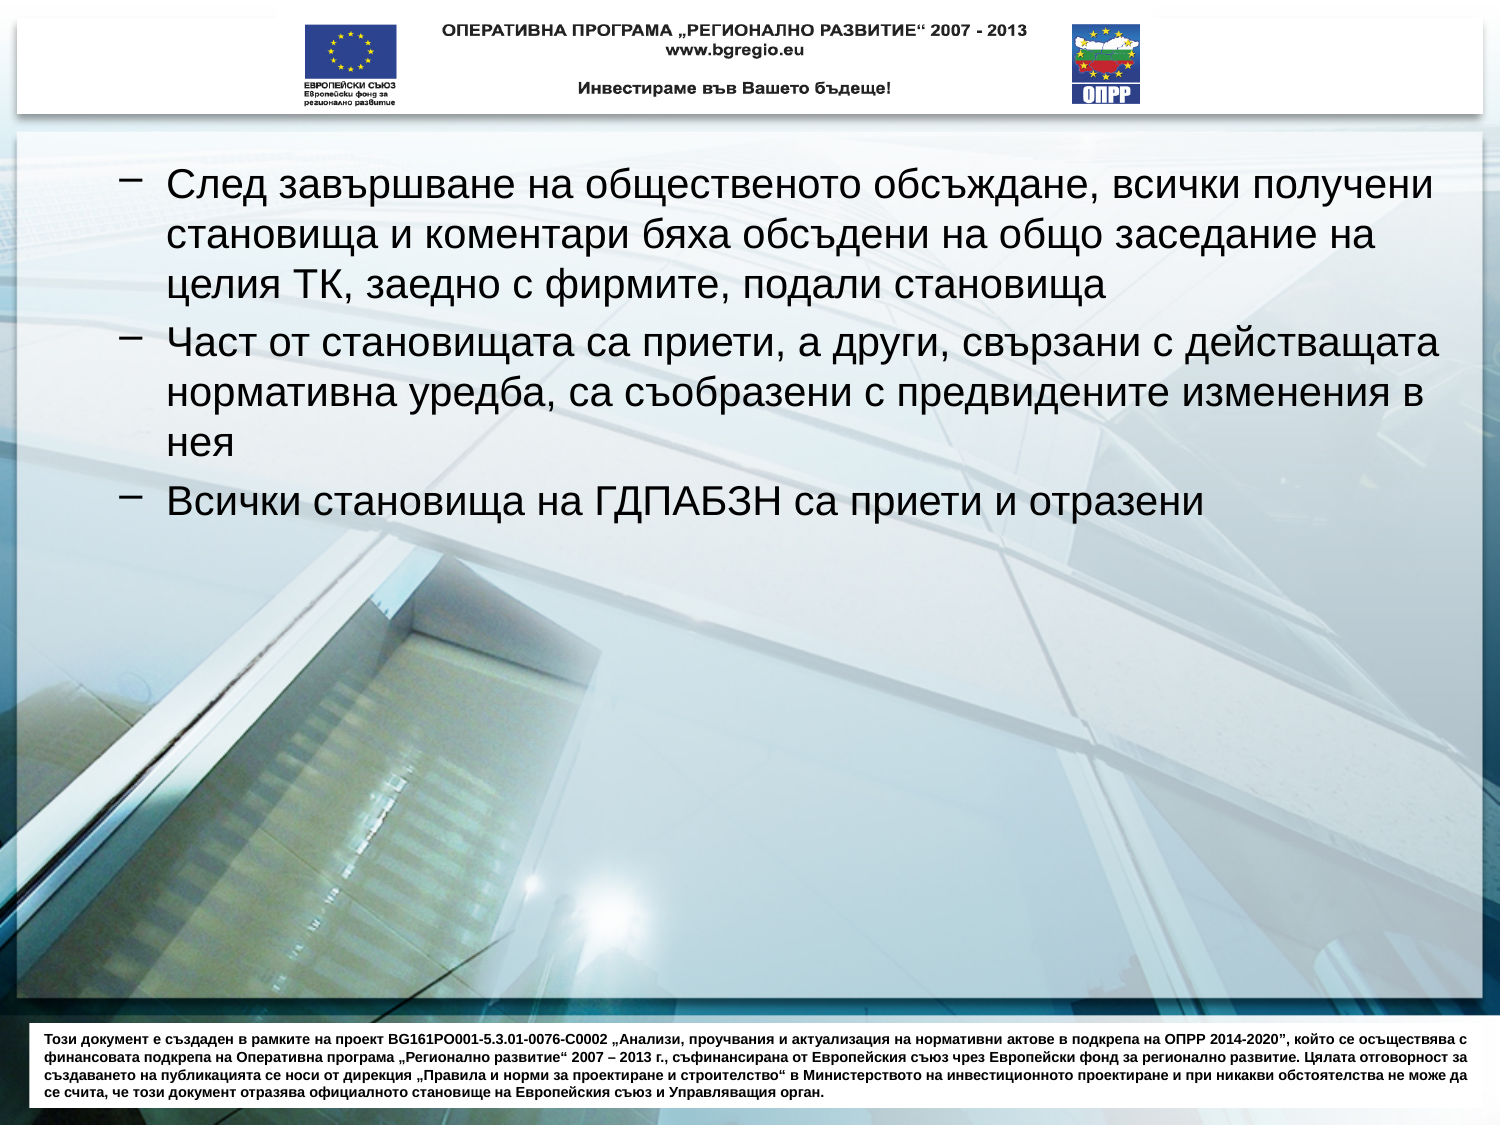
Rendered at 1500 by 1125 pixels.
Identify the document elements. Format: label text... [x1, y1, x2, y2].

list След завършване на общественото обсъждане, всички получени становища и коментари бяха обсъдени на общо заседание на целия ТК, заедно с фирмите, подали становища Част от становищата са приети, а други, свързани с действащата нормативна уредба, са съобразени с предвидените изменения в нея Всички становища на ГДПАБЗН са приети и отразени [29, 148, 1471, 988]
picture [0, 0, 1500, 1125]
